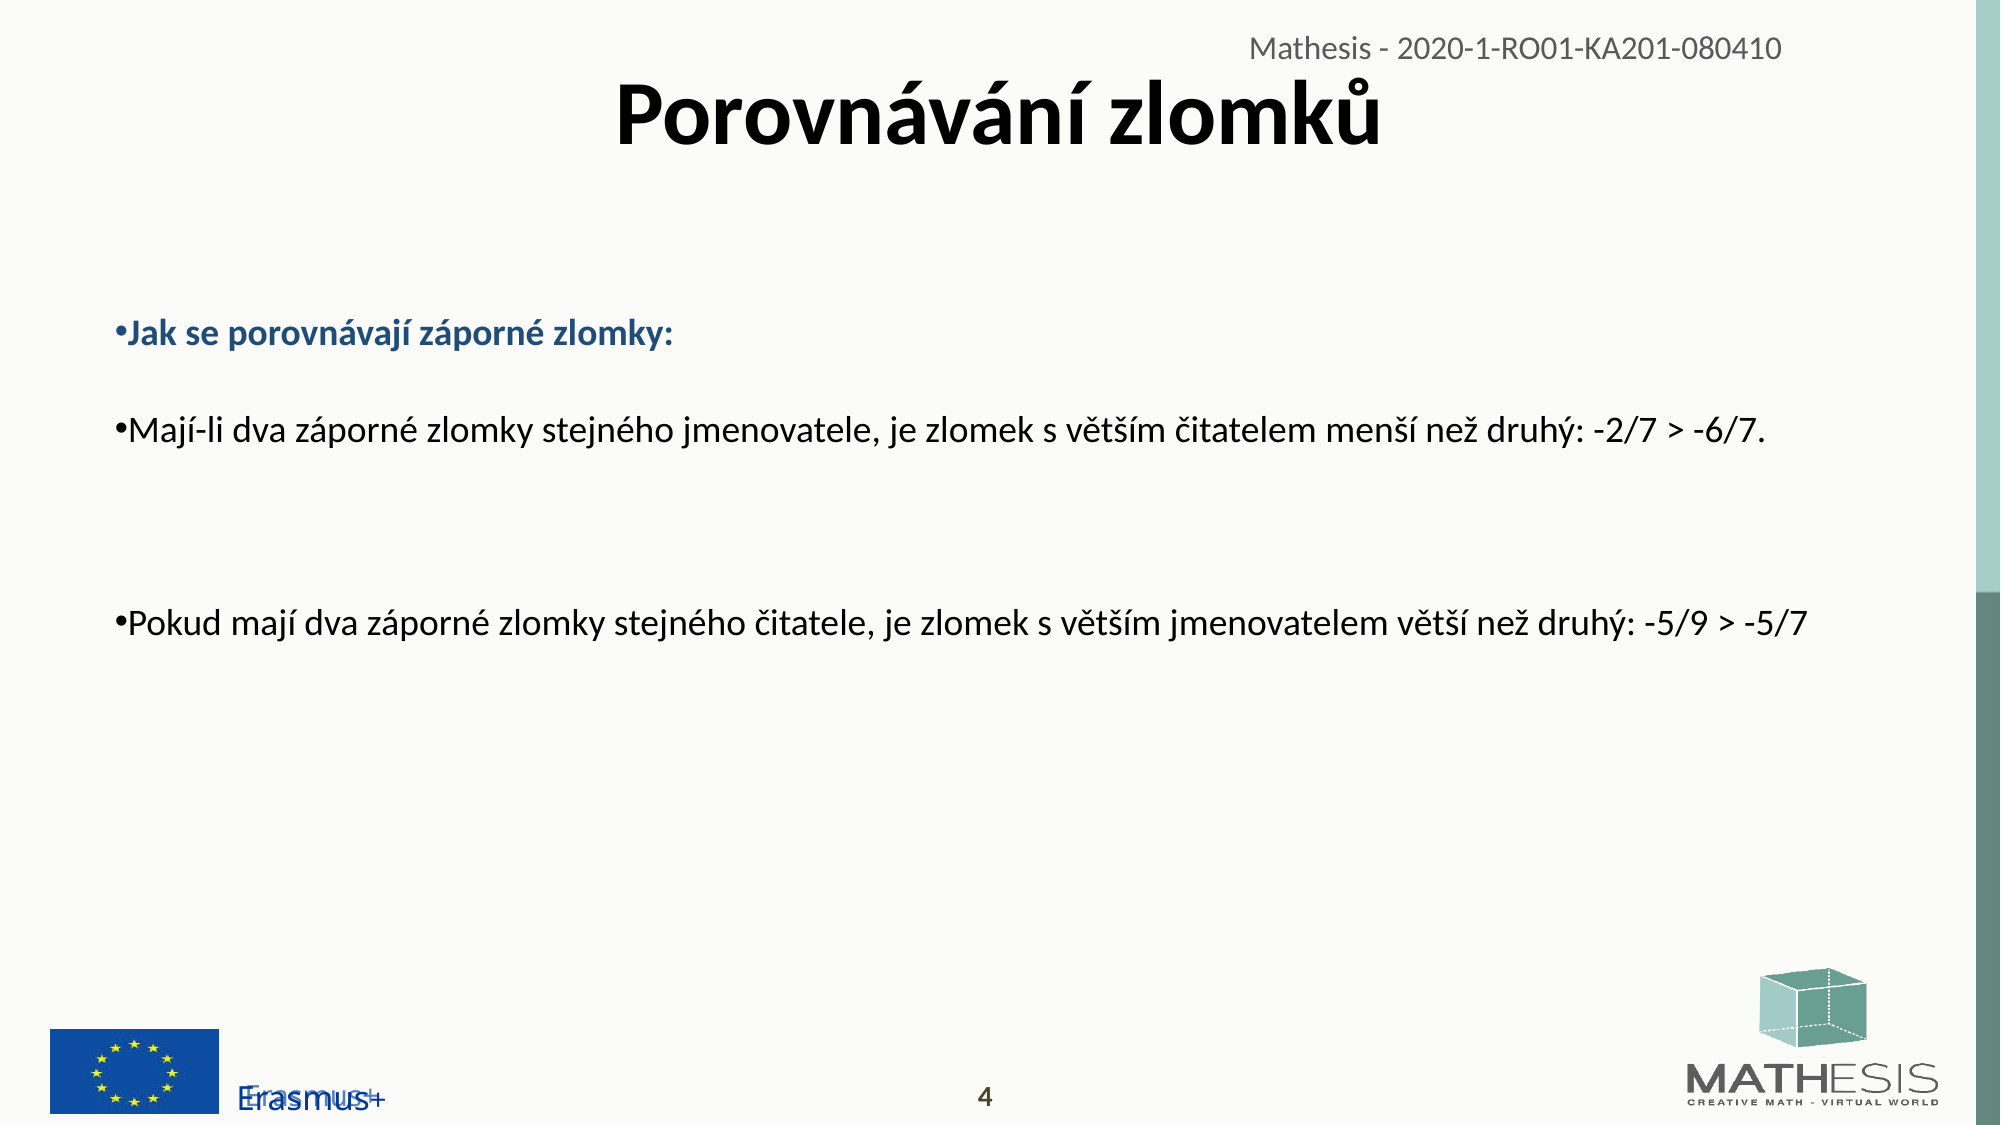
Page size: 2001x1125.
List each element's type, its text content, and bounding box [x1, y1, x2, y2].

list Jak se porovnávají záporné zlomky: Mají-li dva záporné zlomky stejného jmenovatele, je zlomek s větším čitatelem menší než druhý: -2/7 > -6/7. Pokud mají dva záporné zlomky stejného čitatele, je zlomek s větším jmenovatelem větší než druhý: -5/9 > -5/7 [99, 297, 1900, 1040]
title Porovnávání zlomků [99, 45, 1900, 233]
picture [50, 1029, 219, 1114]
